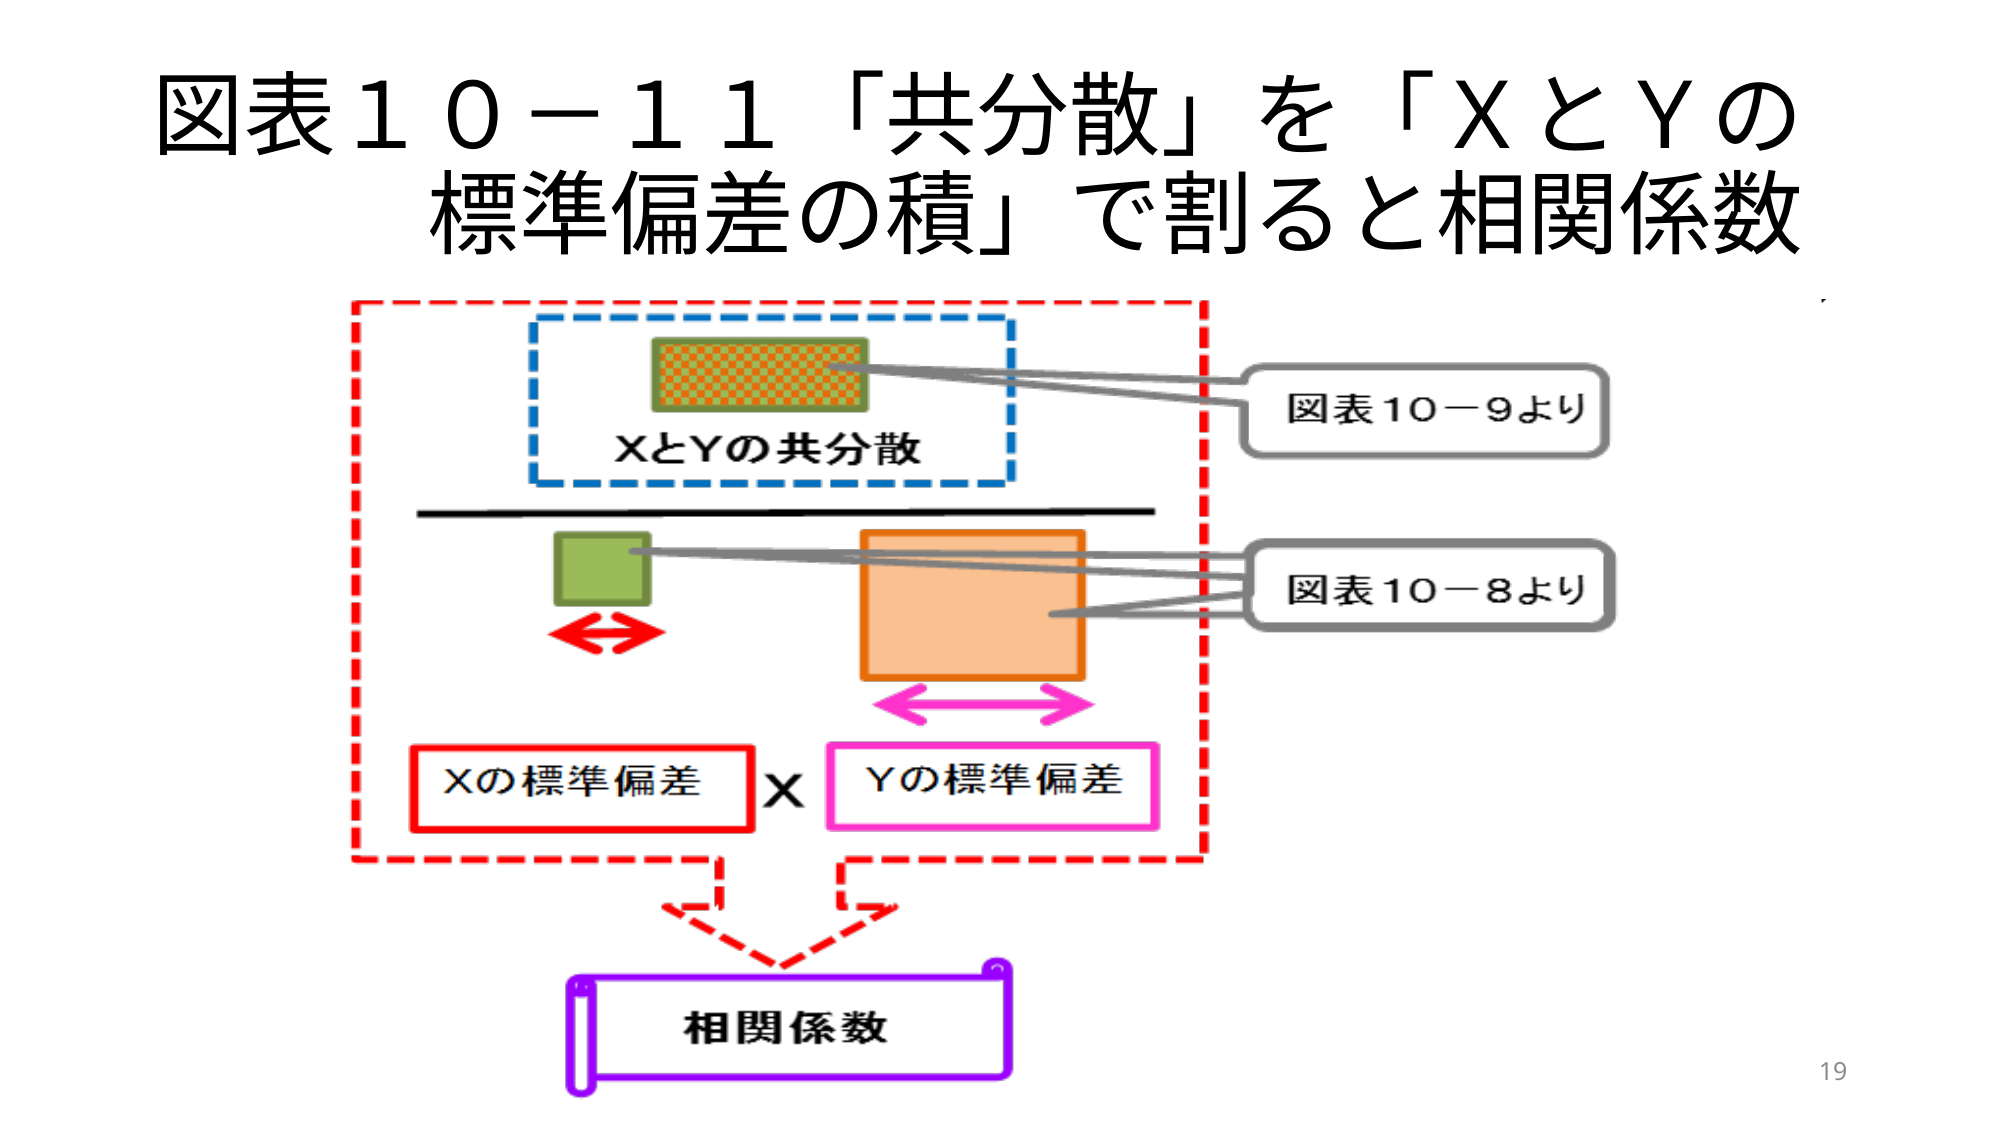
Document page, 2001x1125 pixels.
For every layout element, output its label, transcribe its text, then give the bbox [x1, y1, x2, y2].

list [197, 299, 1828, 1103]
slide_number 19 [1828, 1042, 1863, 1103]
title 図表１０－１１「共分散」を「ＸとＹの 標準偏差の積」で割ると相関係数 [137, 59, 1863, 278]
